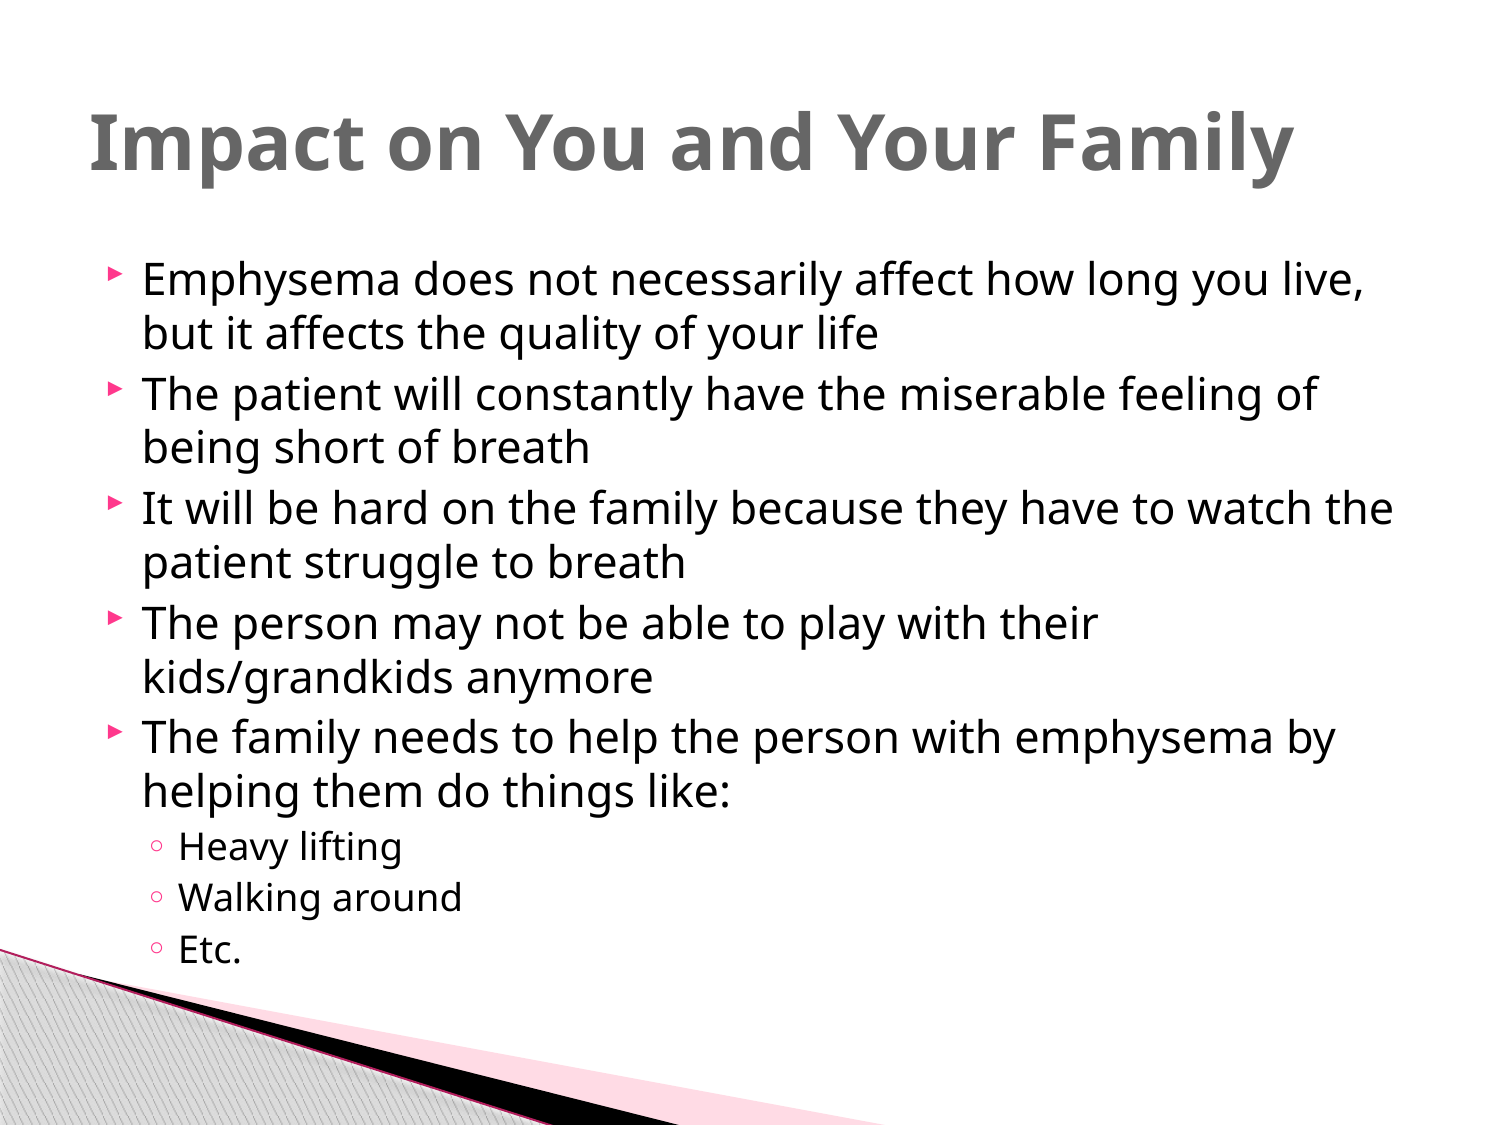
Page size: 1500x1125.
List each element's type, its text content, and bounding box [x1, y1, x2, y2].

list Emphysema does not necessarily affect how long you live, but it affects the quality of your life The patient will constantly have the miserable feeling of being short of breath It will be hard on the family because they have to watch the patient struggle to breath The person may not be able to play with their kids/grandkids anymore The family needs to help the person with emphysema by helping them do things like: Heavy lifting Walking around Etc. [75, 243, 1425, 986]
title Impact on You and Your Family [75, 45, 1425, 233]
